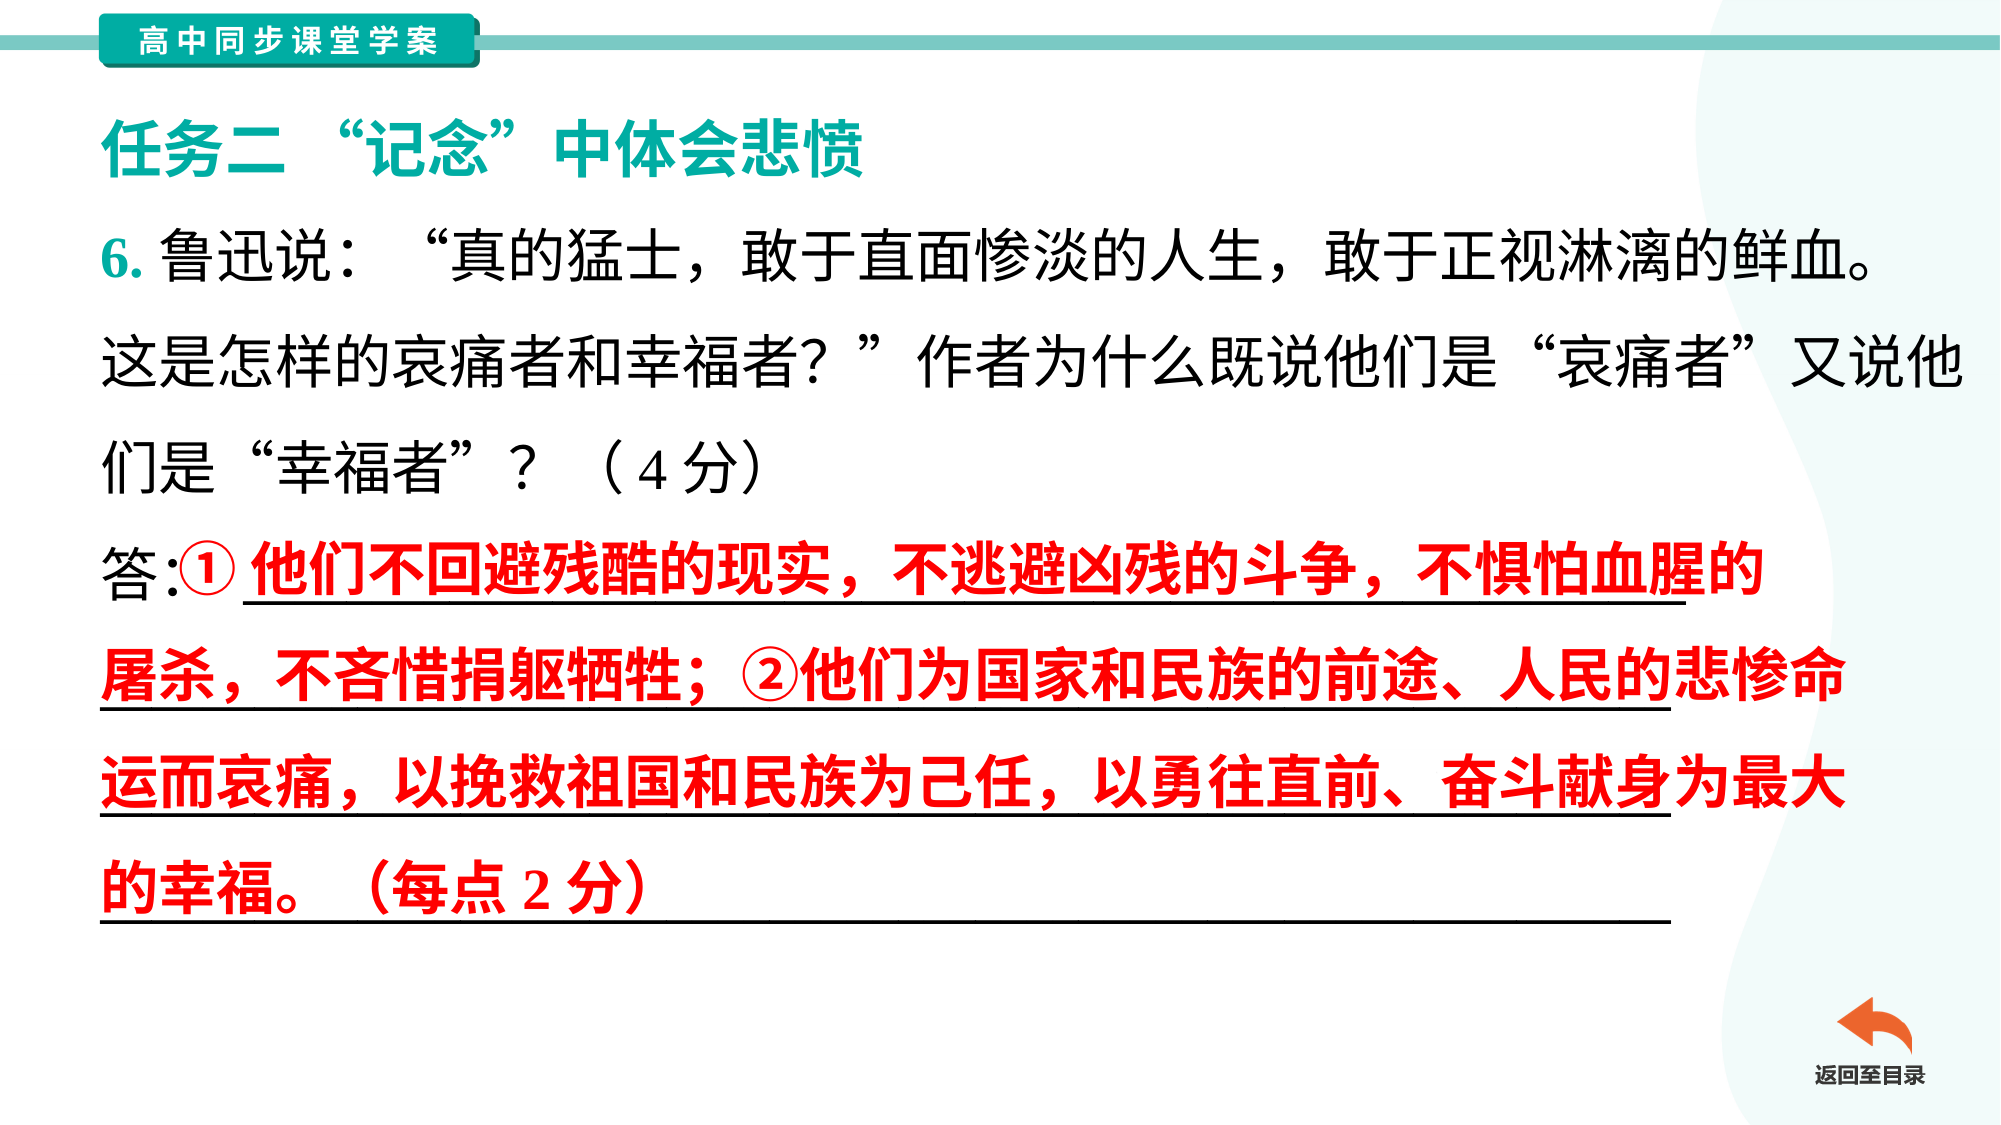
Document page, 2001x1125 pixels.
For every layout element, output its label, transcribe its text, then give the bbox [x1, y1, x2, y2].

text_box ①他们不回避残酷的现实，不逃避凶残的斗争，不惧怕血腥的 屠杀，不吝惜捐躯牺牲；②他们为国家和民族的前途、人民的悲惨命 运而哀痛，以挽救祖国和民族为己任，以勇往直前、奋斗献身为最大 的幸福。（每点2分） [100, 495, 1899, 921]
text_box 任务二 “记念”中体会悲愤 [100, 76, 1899, 182]
text_box 6.鲁迅说：“真的猛士，敢于直面惨淡的人生，敢于正视淋漓的鲜血。 这是怎样的哀痛者和幸福者？”作者为什么既说他们是“哀痛者”又说他 们是“幸福者”？（4分） 答： ________________________________________________________ _____________________________________________________________ _____________________________________________________________ _____________________________________________________________ [100, 921, 1899, 927]
picture [0, 0, 2000, 1125]
text_box 6.鲁迅说：“真的猛士，敢于直面惨淡的人生，敢于正视淋漓的鲜血。 这是怎样的哀痛者和幸福者？”作者为什么既说他们是“哀痛者”又说他 们是“幸福者”？（4分） 答： ________________________________________________________ _____________________________________________________________ _____________________________________________________________ _____________________________________________________________ [100, 182, 1899, 495]
